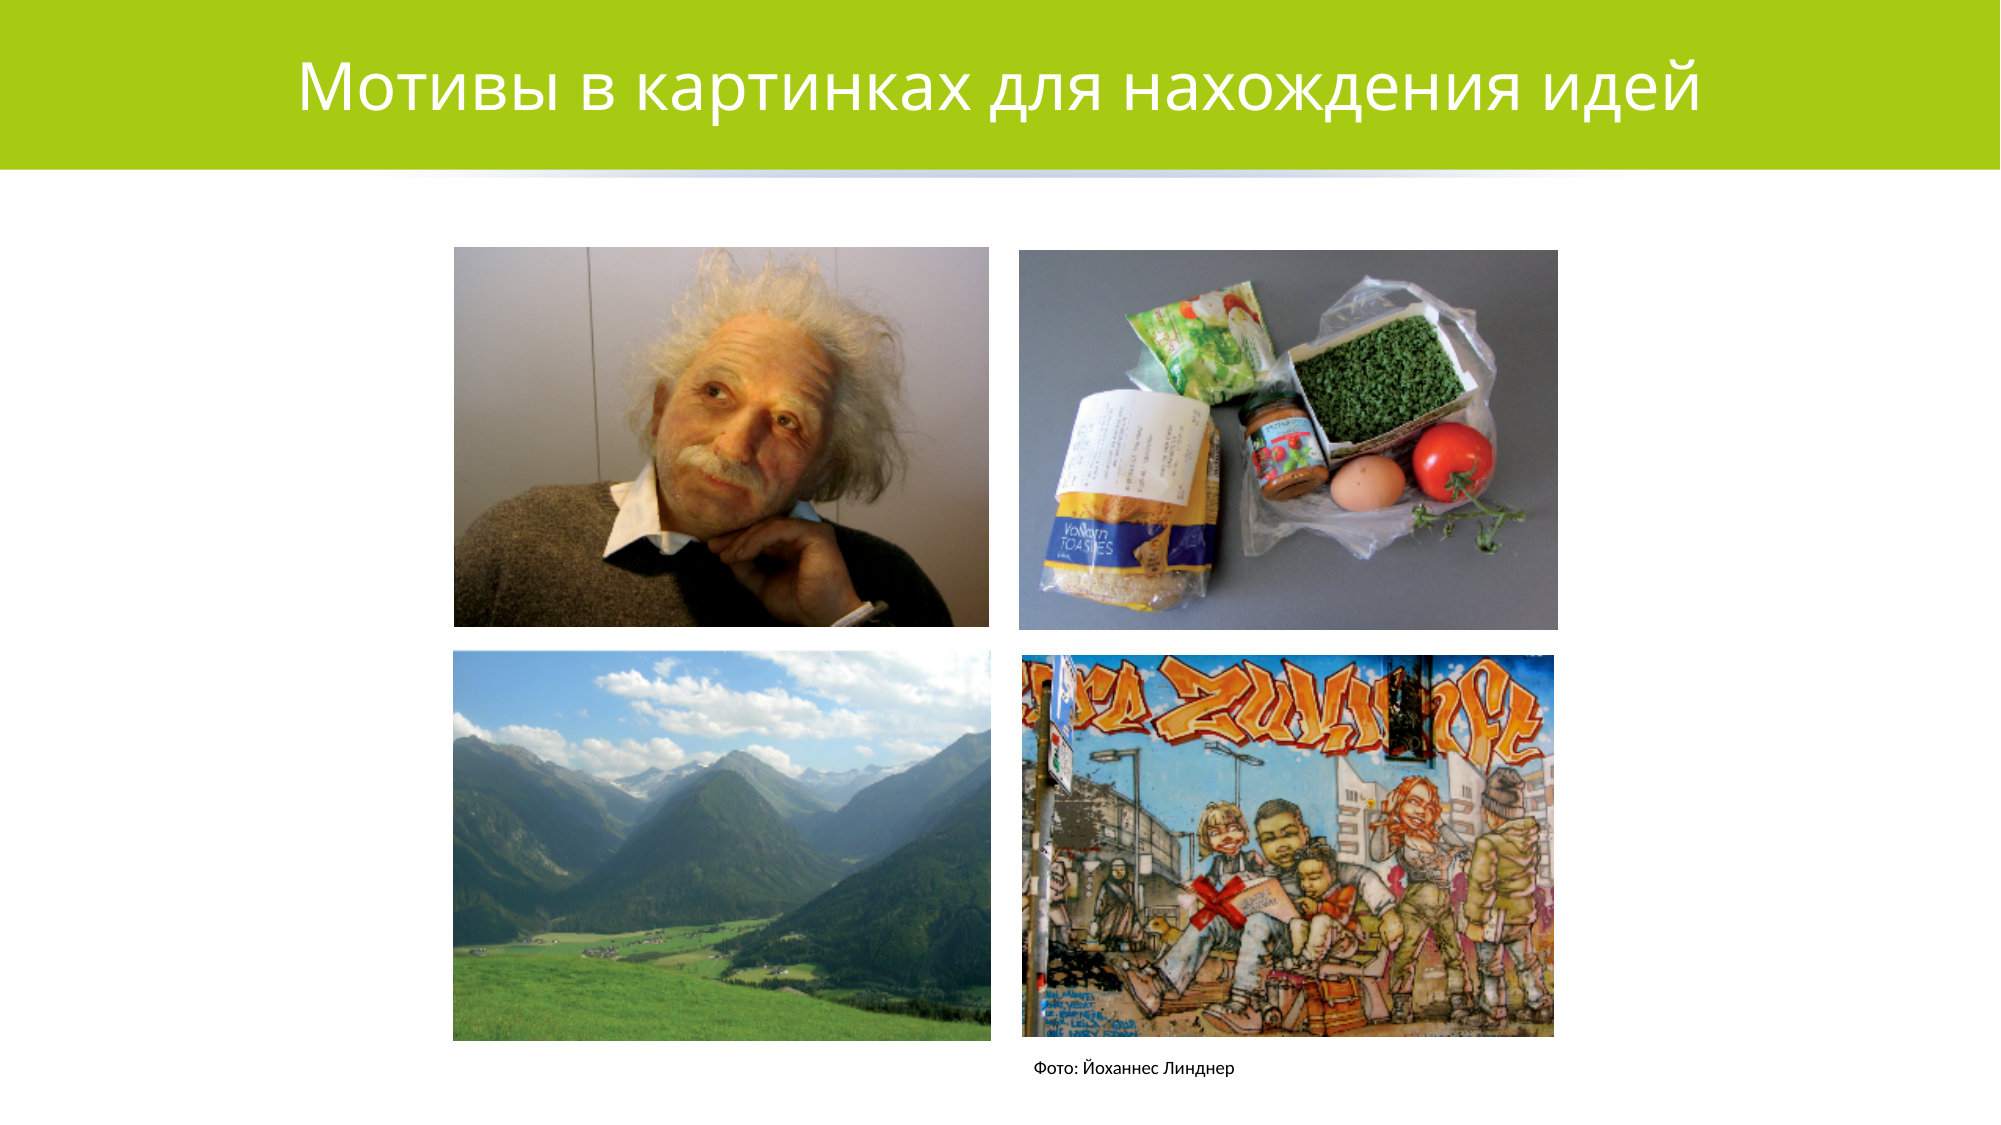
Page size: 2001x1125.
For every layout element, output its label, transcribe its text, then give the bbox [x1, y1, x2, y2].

text_box Фото: Йоханнес Линднер [1019, 1048, 1539, 1086]
picture [453, 650, 991, 1041]
picture [1022, 655, 1554, 1037]
text_box Мотивы в картинках для нахождения идей [0, 0, 2000, 171]
picture [454, 247, 989, 627]
picture [1019, 250, 1558, 630]
picture [300, 99, 1704, 178]
